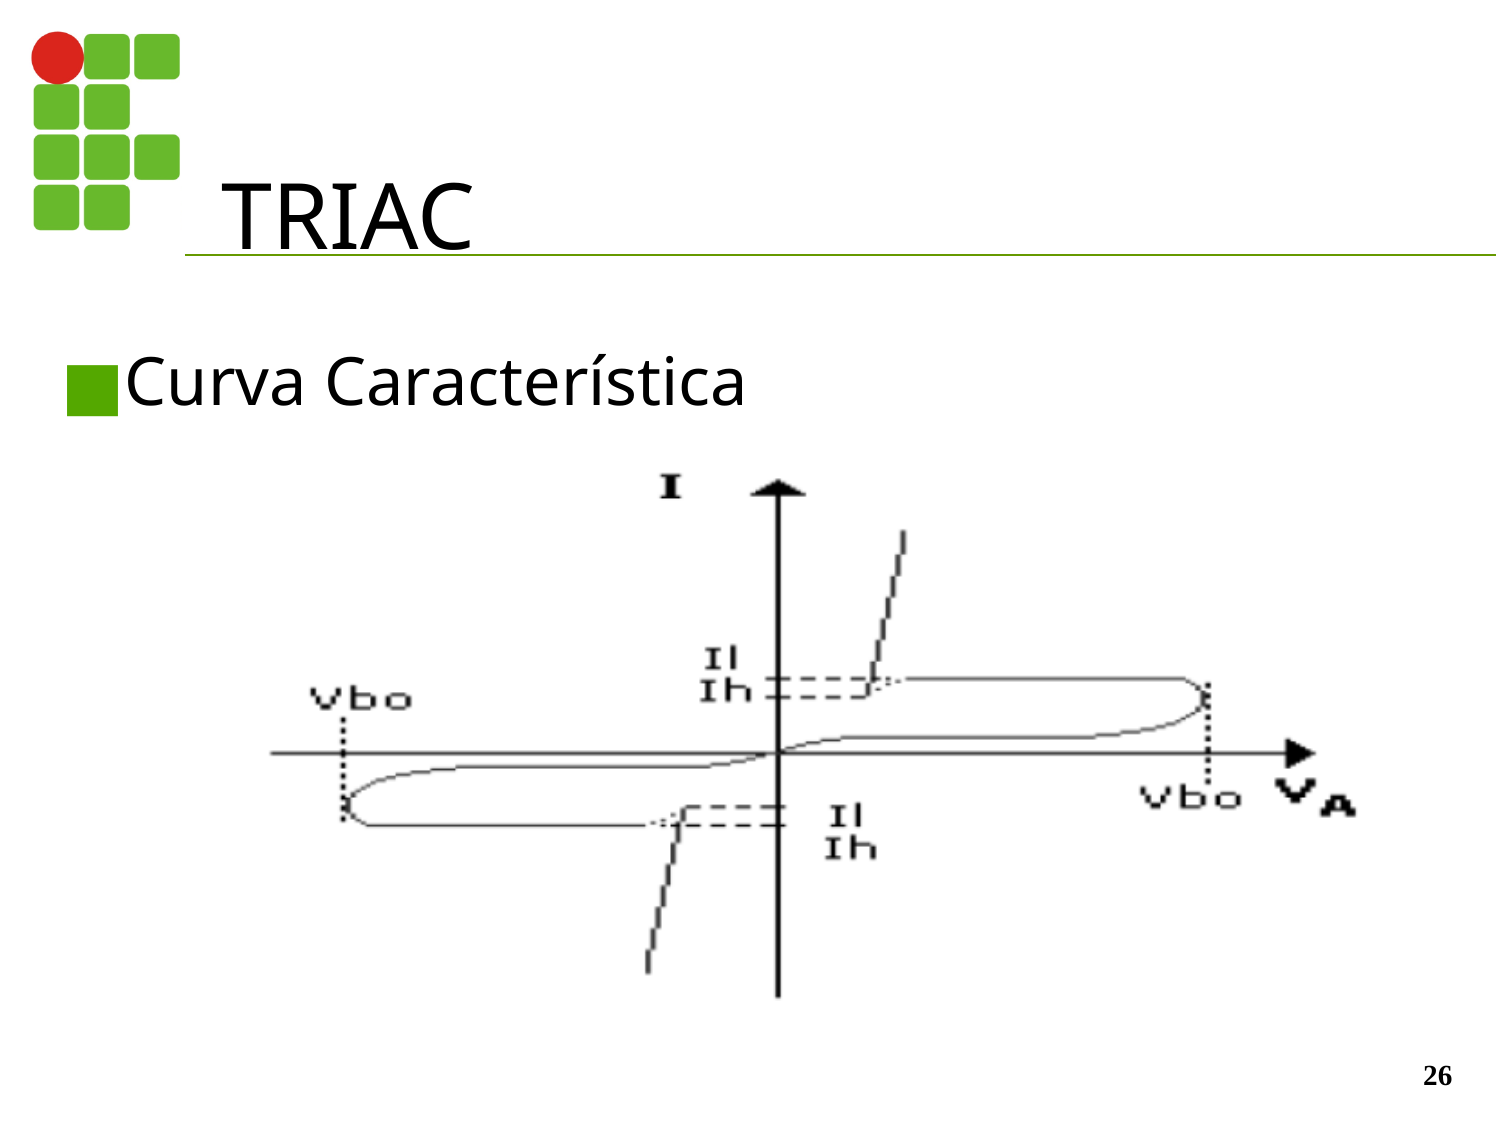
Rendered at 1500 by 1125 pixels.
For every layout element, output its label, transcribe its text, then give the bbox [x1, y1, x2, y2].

text_box ‹#› [1155, 1032, 1468, 1100]
title TRIAC [206, 35, 1468, 275]
picture [29, 30, 182, 232]
picture [245, 468, 1368, 1001]
list Curva Característica [46, 331, 1469, 1032]
